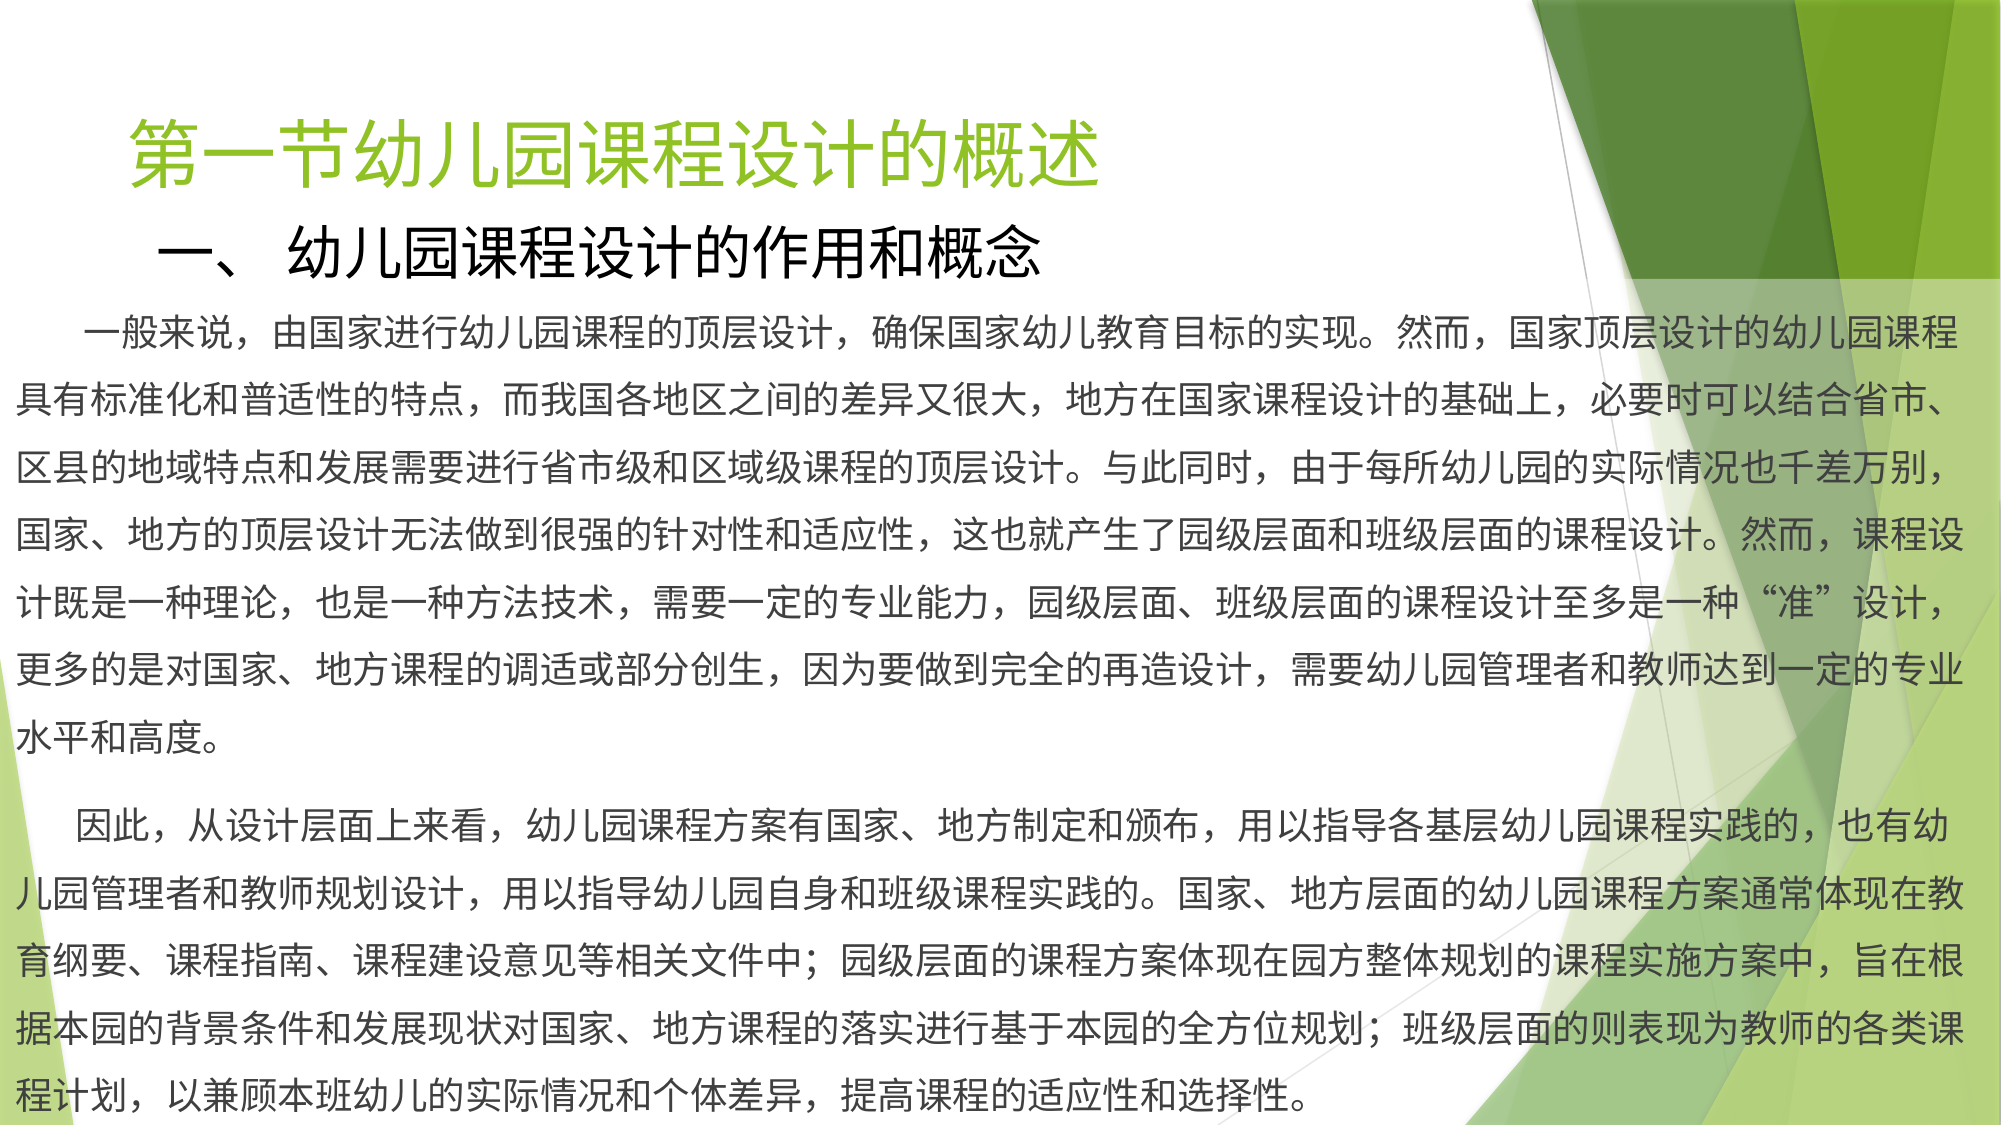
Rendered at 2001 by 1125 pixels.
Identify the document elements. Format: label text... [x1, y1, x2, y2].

title 第一节幼儿园课程设计的概述 [111, 99, 1522, 278]
text_box 一、 幼儿园课程设计的作用和概念 [141, 208, 1451, 278]
list 一般来说，由国家进行幼儿园课程的顶层设计，确保国家幼儿教育目标的实现。然而，国家顶层设计的幼儿园课程具有标准化和普适性的特点，而我国各地区之间的差异又很大，地方在国家课程设计的基础上，必要时可以结合省市、区县的地域特点和发展需要进行省市级和区域级课程的顶层设计。与此同时，由于每所幼儿园的实际情况也千差万别，国家、地方的顶层设计无法做到很强的针对性和适应性，这也就产生了园级层面和班级层面的课程设计。然而，课程设计既是一种理论，也是一种方法技术，需要一定的专业能力，园级层面、班级层面的课程设计至多是一种“准”设计，更多的是对国家、地方课程的调适或部分创生，因为要做到完全的再造设计，需要幼儿园管理者和教师达到一定的专业水平和高度。 因此，从设计层面上来看，幼儿园课程方案有国家、地方制定和颁布，用以指导各基层幼儿园课程实践的，也有幼儿园管理者和教师规划设计，用以指导幼儿园自身和班级课程实践的。国家、地方层面的幼儿园课程方案通常体现在教育纲要、课程指南、课程建设意见等相关文件中；园级层面的课程方案体现在园方整体规划的课程实施方案中，旨在根据本园的背景条件和发展现状对国家、地方课程的落实进行基于本园的全方位规划；班级层面的则表现为教师的各类课程计划，以兼顾本班幼儿的实际情况和个体差异，提高课程的适应性和选择性。 [0, 278, 2000, 1125]
